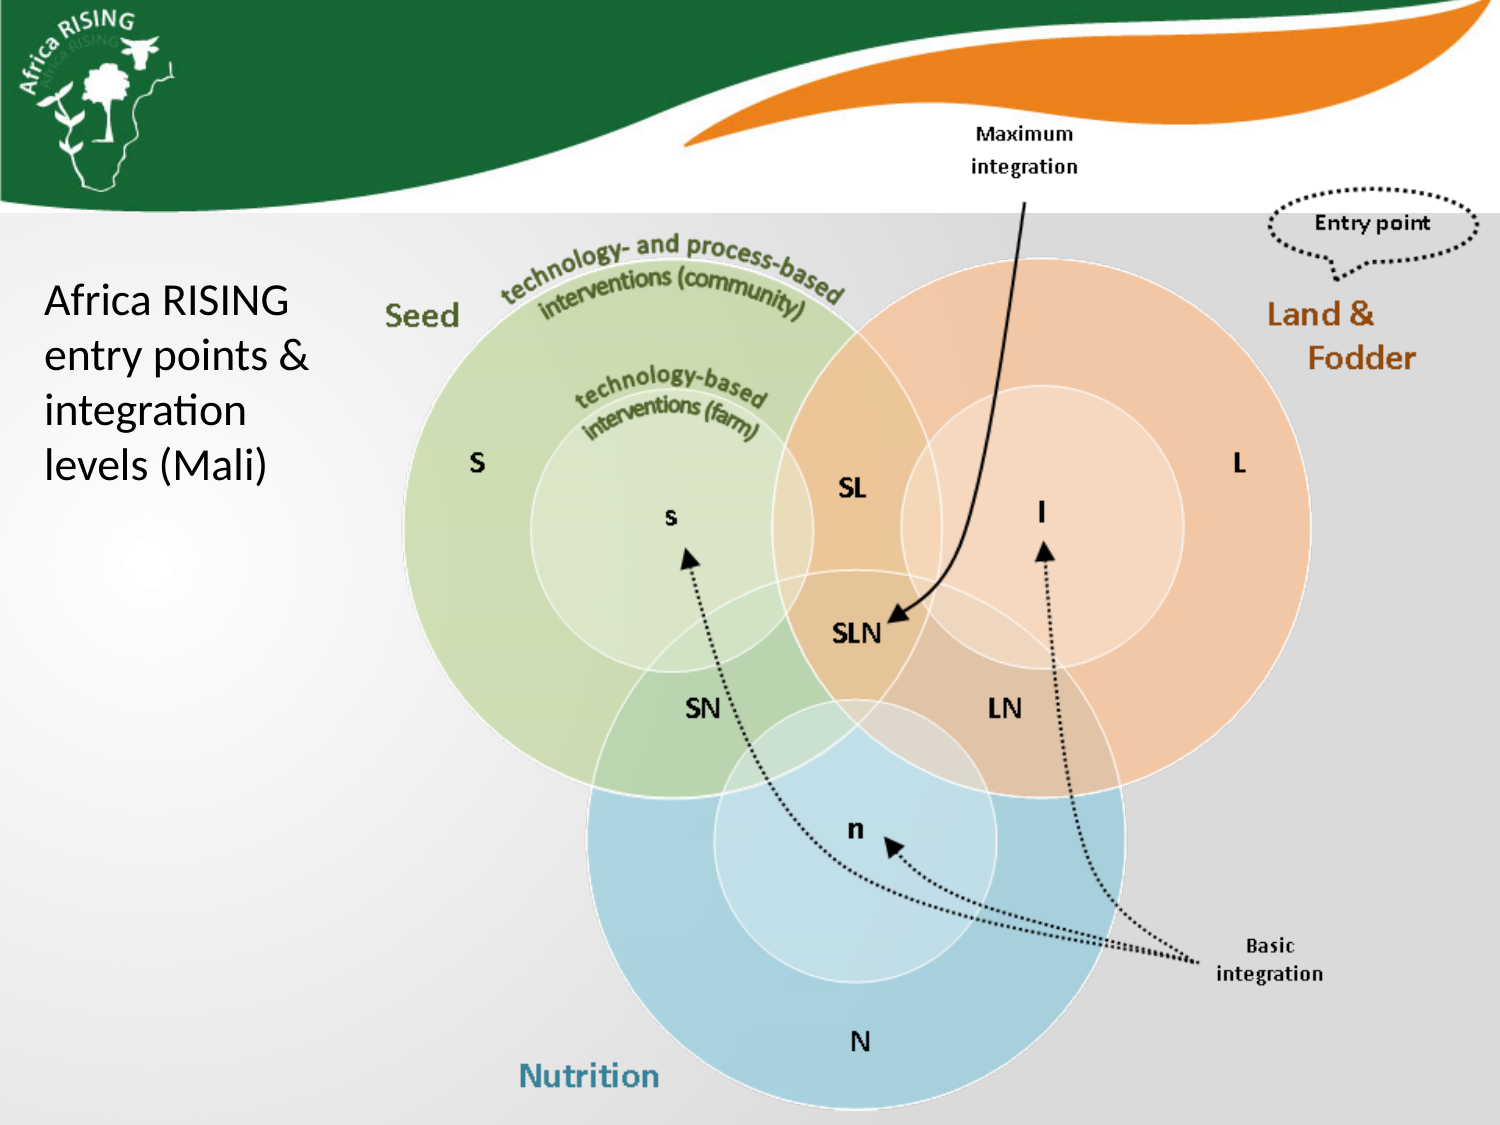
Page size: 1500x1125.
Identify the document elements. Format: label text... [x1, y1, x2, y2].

list Africa RISING entry points & integration levels (Mali) [29, 262, 356, 1083]
picture [0, 0, 1500, 1111]
